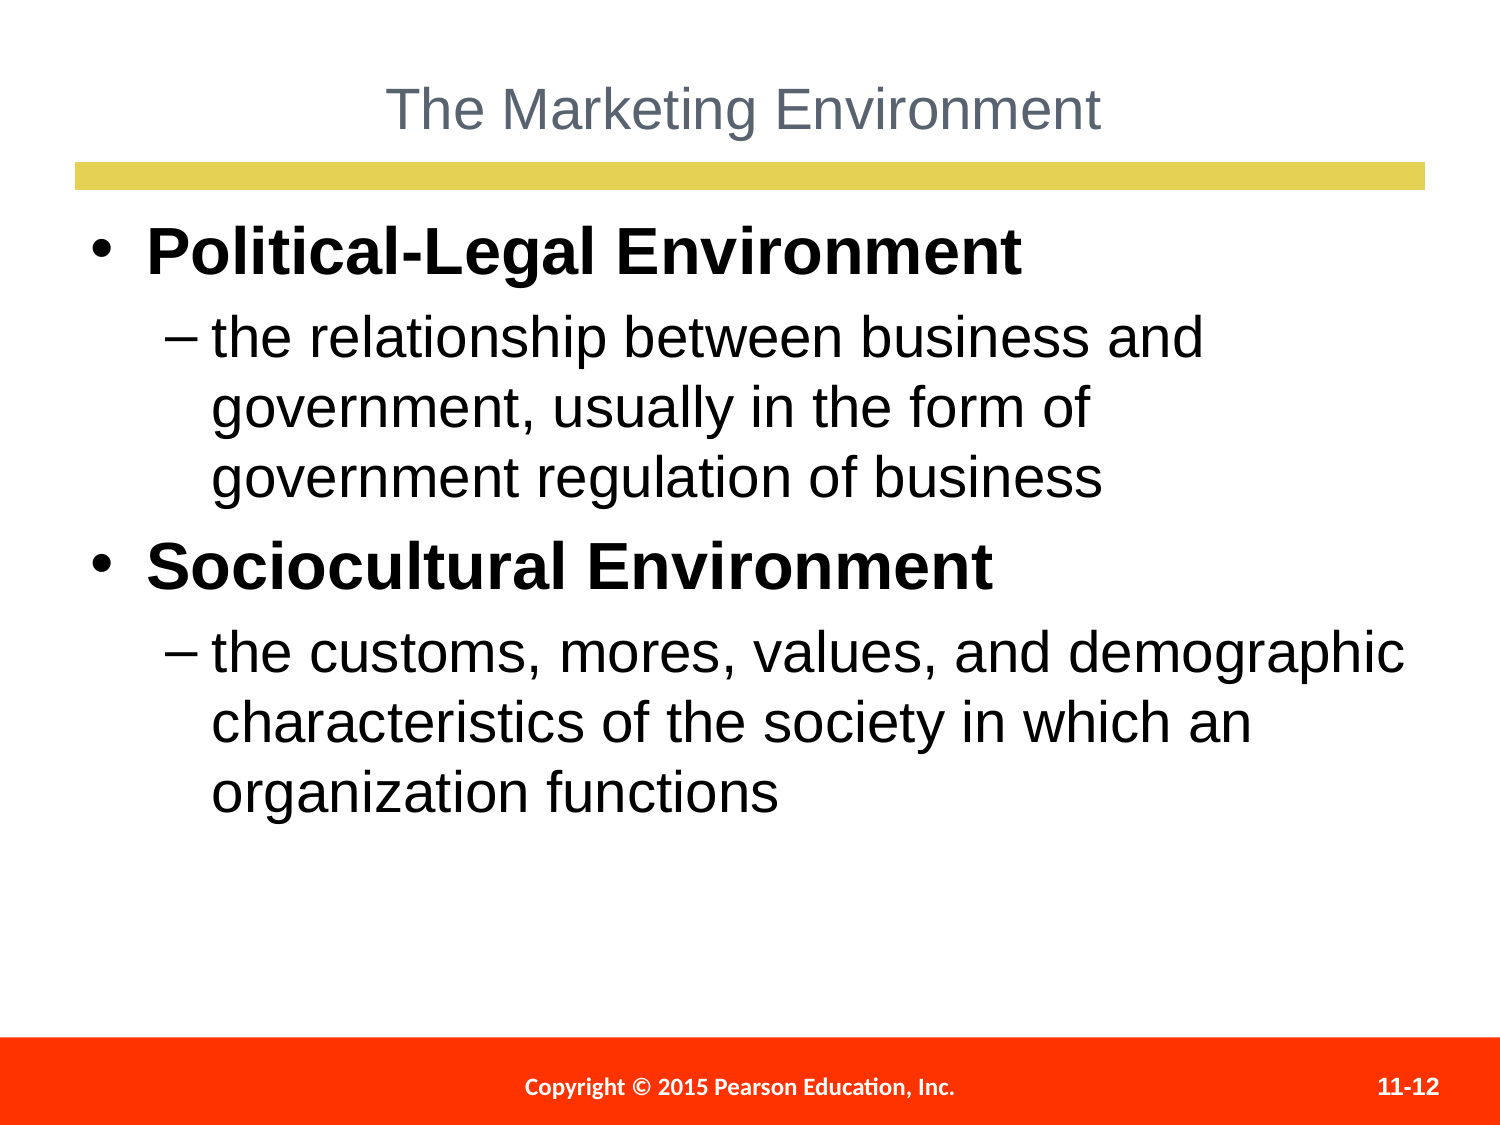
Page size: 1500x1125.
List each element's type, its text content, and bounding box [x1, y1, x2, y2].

list Political-Legal Environment the relationship between business and government, usually in the form of government regulation of business Sociocultural Environment the customs, mores, values, and demographic characteristics of the society in which an organization functions [74, 199, 1426, 1006]
title The Marketing Environment [49, 12, 1438, 201]
